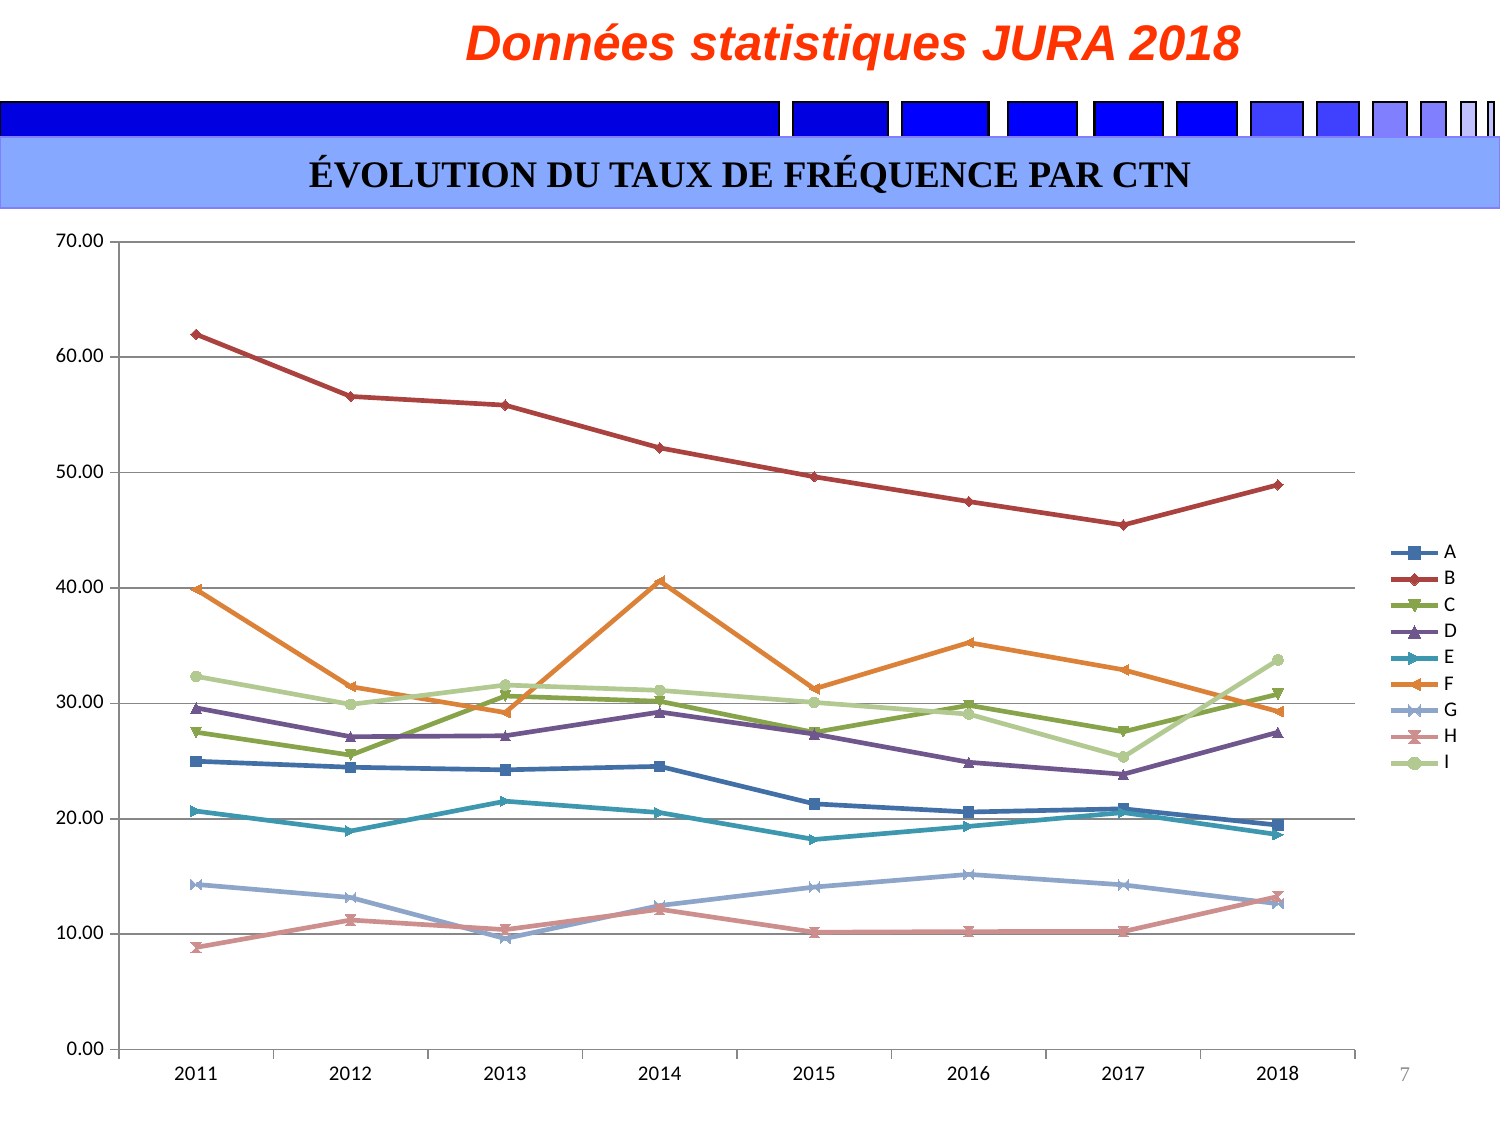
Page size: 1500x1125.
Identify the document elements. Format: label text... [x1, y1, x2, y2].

text_box ÉVOLUTION DU TAUX DE FRÉQUENCE PAR CTN [0, 137, 1500, 208]
text_box Données statistiques JURA 2018 [230, 3, 1477, 78]
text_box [0, 101, 1495, 140]
chart [26, 213, 1477, 1103]
